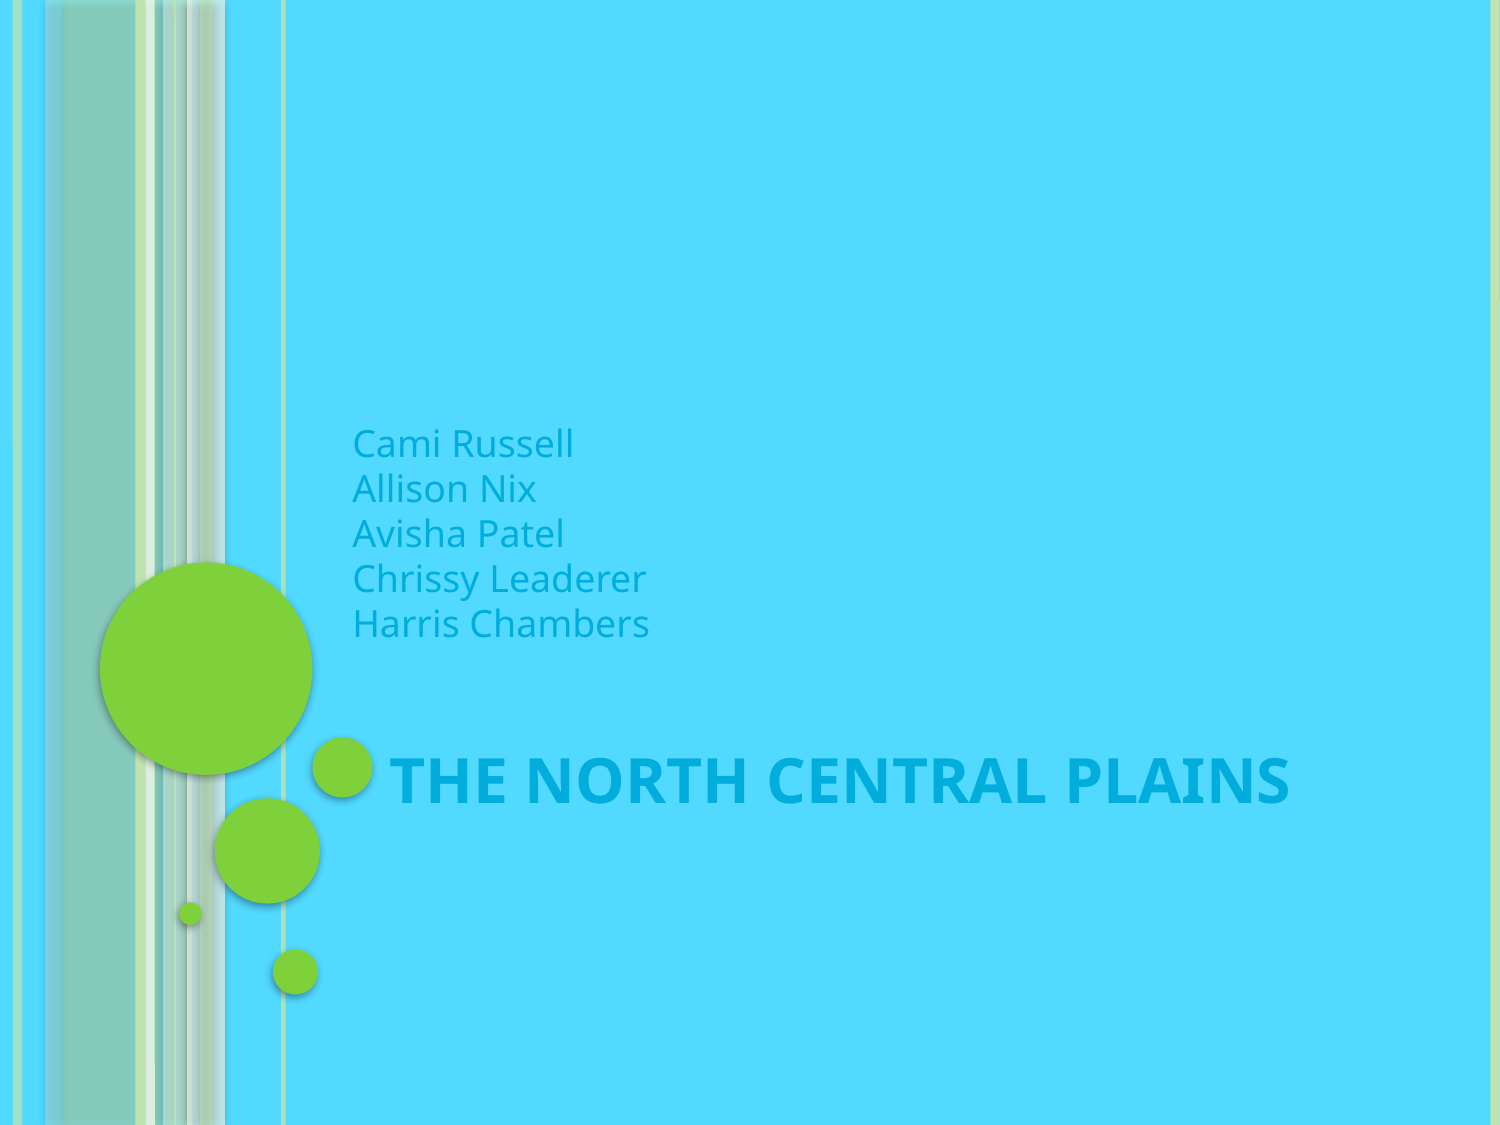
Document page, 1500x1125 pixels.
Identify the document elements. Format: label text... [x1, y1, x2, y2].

text_box Cami Russell Allison Nix Avisha Patel Chrissy Leaderer Harris Chambers [337, 412, 1075, 653]
title The North Central Plains [375, 512, 1388, 824]
